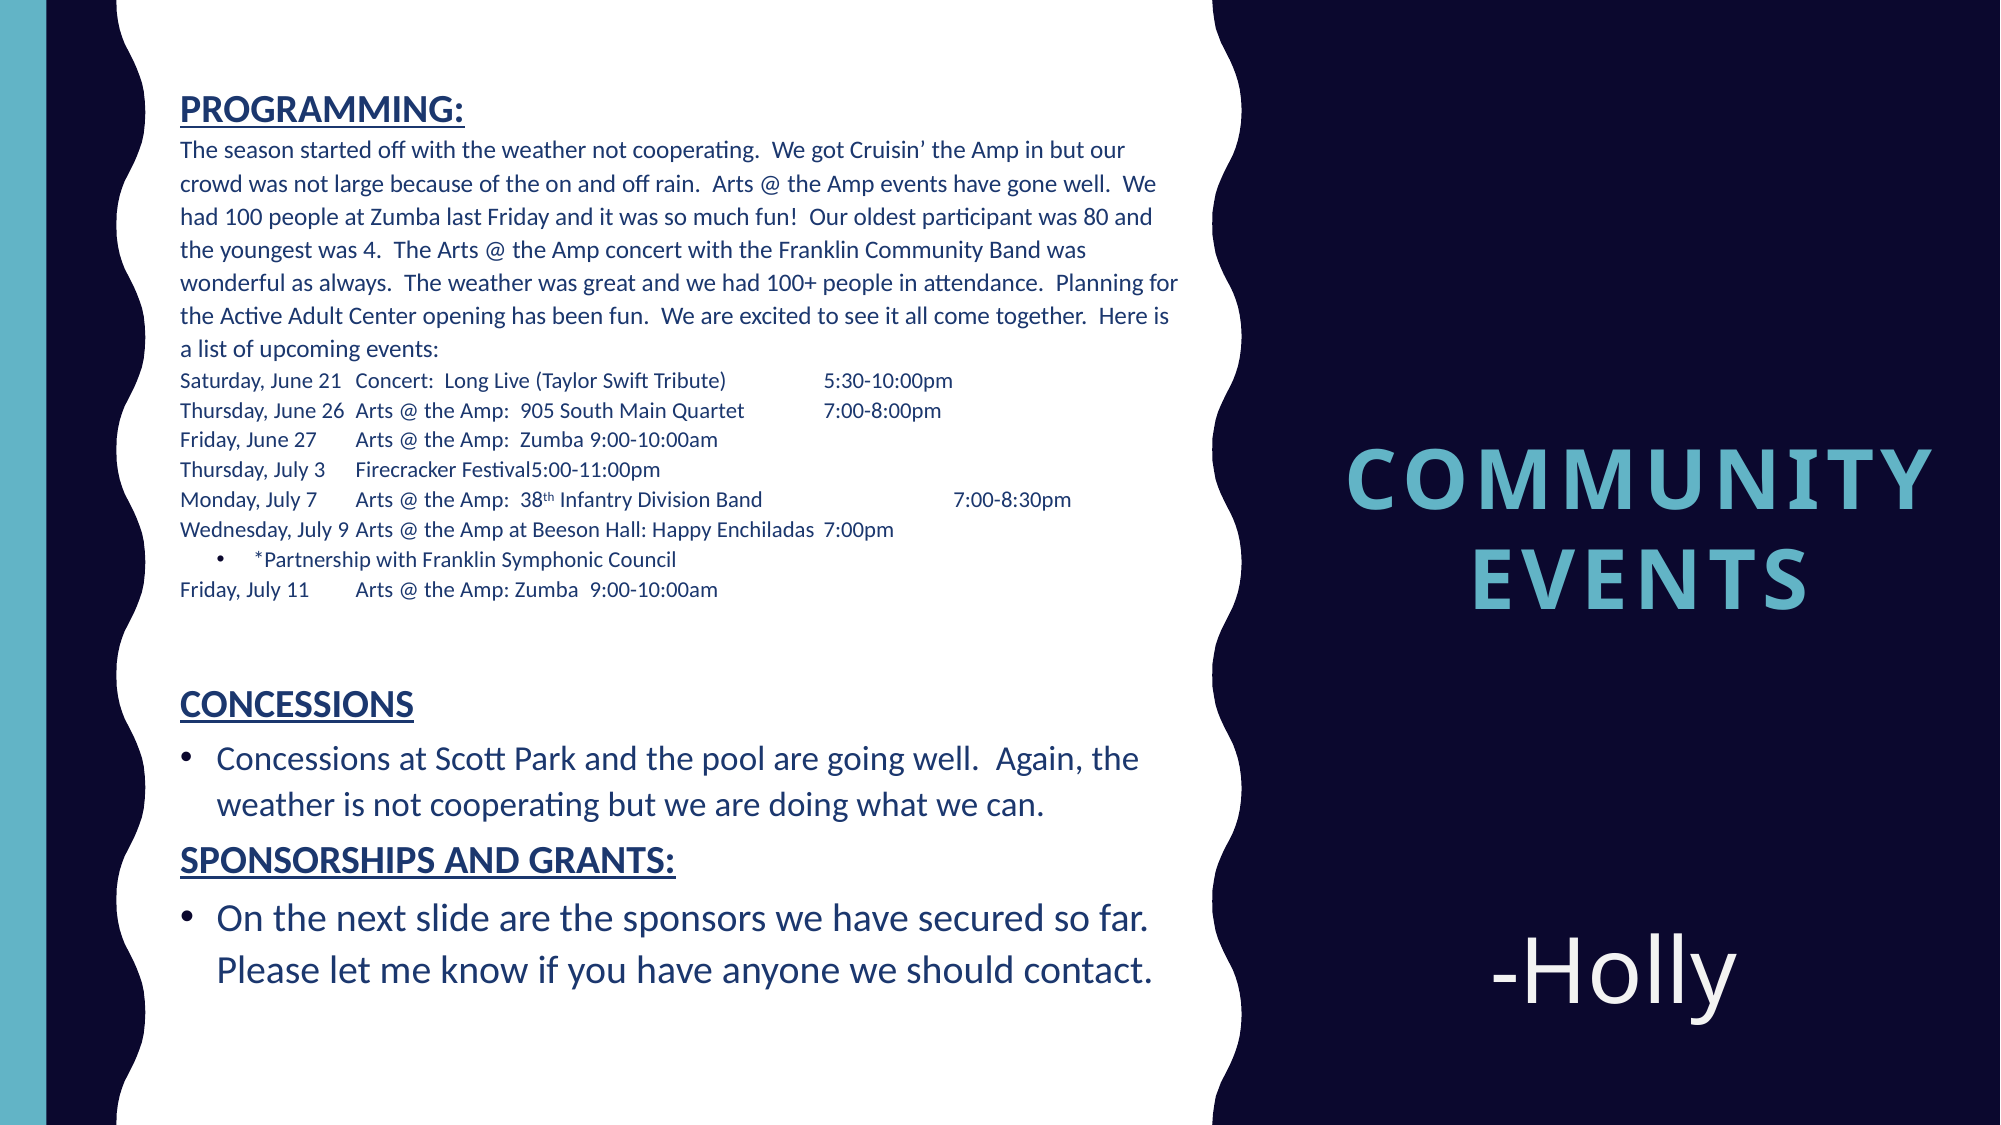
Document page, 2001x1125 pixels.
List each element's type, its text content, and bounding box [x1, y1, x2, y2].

list -Holly [1475, 882, 1983, 1125]
title Community events [1227, 537, 2000, 734]
list PROGRAMMING: The season started off with the weather not cooperating. We got Cruisin’ the Amp in but our crowd was not large because of the on and off rain. Arts @ the Amp events have gone well. We had 100 people at Zumba last Friday and it was so much fun! Our oldest participant was 80 and the youngest was 4. The Arts @ the Amp concert with the Franklin Community Band was wonderful as always. The weather was great and we had 100+ people in attendance. Planning for the Active Adult Center opening has been fun. We are excited to see it all come together. Here is a list of upcoming events: Saturday, June 21 Concert: Long Live (Taylor Swift Tribute) 5:30-10:00pm Thursday, June 26 Arts @ the Amp: 905 South Main Quartet 7:00-8:00pm Friday, June 27 Arts @ the Amp: Zumba 9:00-10:00am Thursday, July 3 Firecracker Festival 5:00-11:00pm Monday, July 7 Arts @ the Amp: 38th Infantry Division Band 7:00-8:30pm Wednesday, July 9 Arts @ the Amp at Beeson Hall: Happy Enchiladas 7:00pm *Partnership with Franklin Symphonic Council Friday, July 11 Arts @ the Amp: Zumba 9:00-10:00am CONCESSIONS Concessions at Scott Park and the pool are going well. Again, the weather is not cooperating but we are doing what we can. SPONSORSHIPS AND GRANTS: On the next slide are the sponsors we have secured so far. Please let me know if you have anyone we should contact. [165, 71, 1199, 1062]
